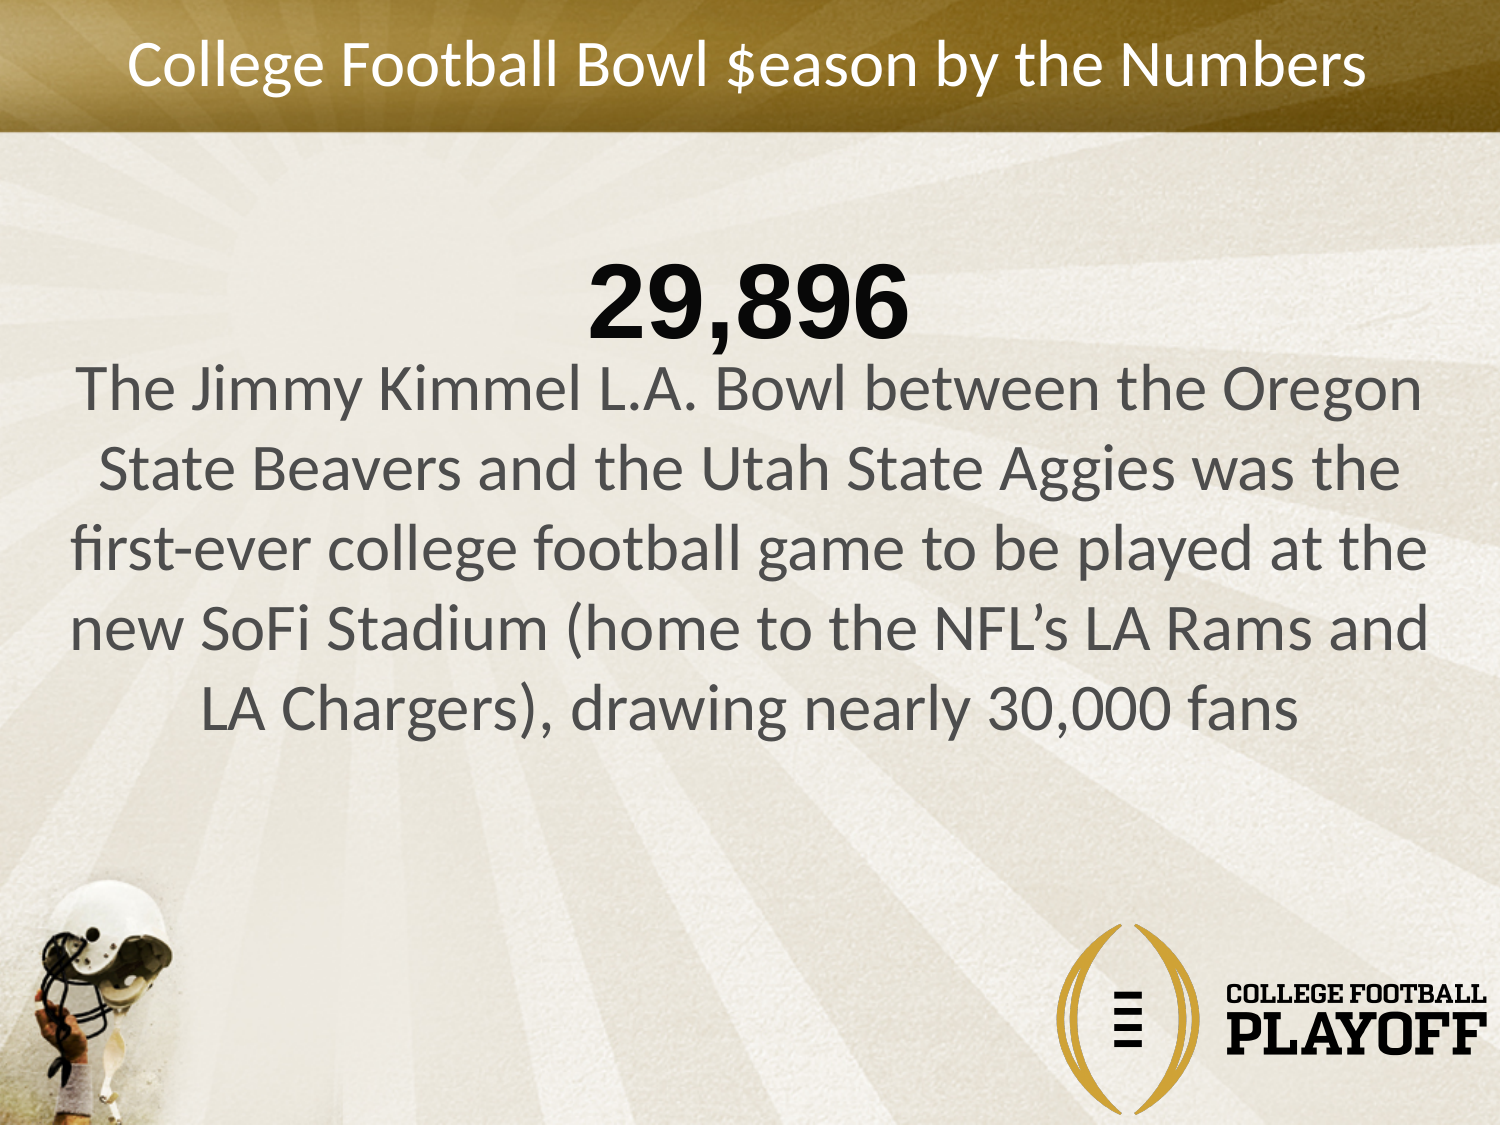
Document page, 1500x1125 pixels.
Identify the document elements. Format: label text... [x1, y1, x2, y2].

text_box The Jimmy Kimmel L.A. Bowl between the Oregon State Beavers and the Utah State Aggies was the first-ever college football game to be played at the new SoFi Stadium (home to the NFL’s LA Rams and LA Chargers), drawing nearly 30,000 fans [41, 336, 1459, 752]
picture [0, 0, 1500, 1125]
text_box College Football Bowl $eason by the Numbers [112, 12, 1400, 108]
text_box 29,896 [230, 108, 1270, 367]
